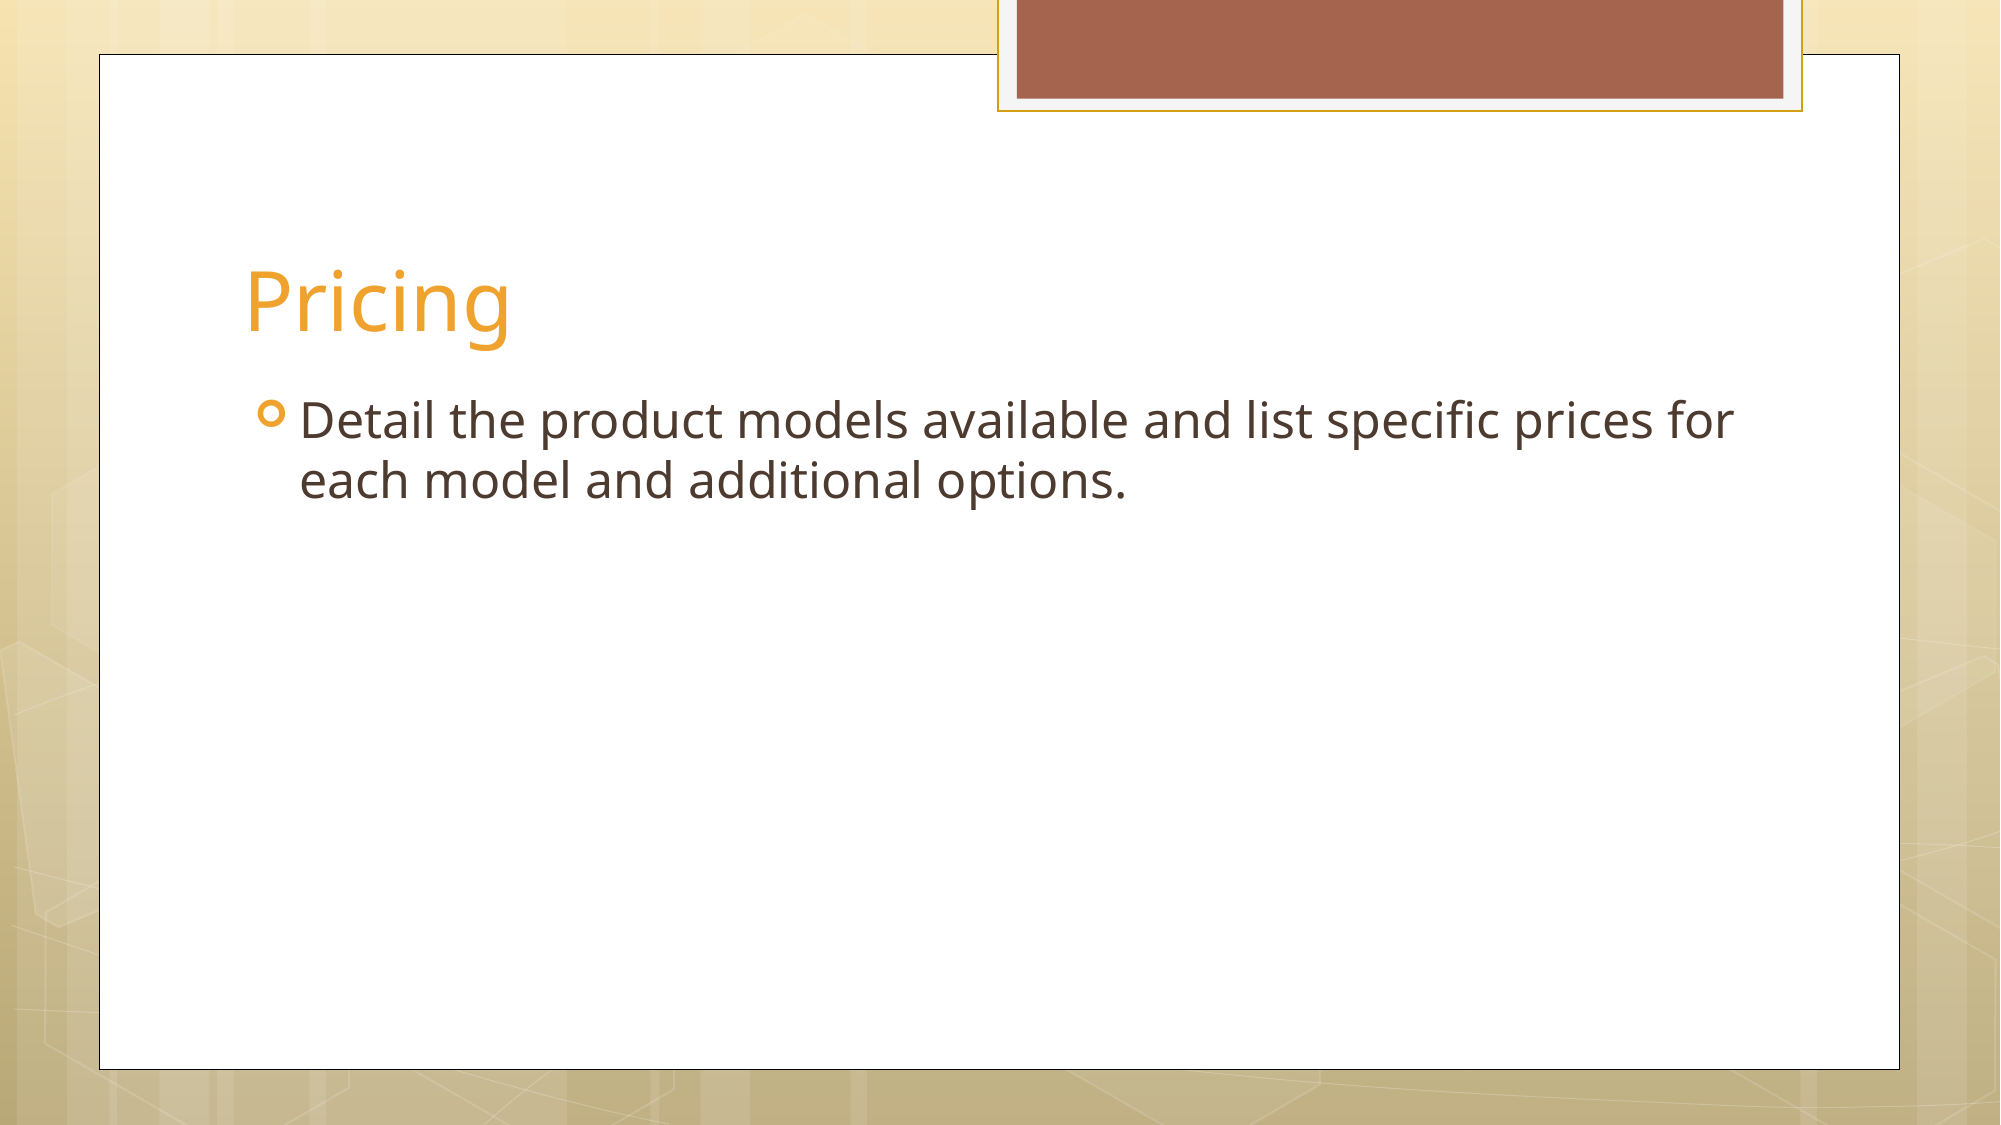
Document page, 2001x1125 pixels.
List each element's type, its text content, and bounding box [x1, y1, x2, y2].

title Pricing [228, 168, 1765, 357]
list Detail the product models available and list specific prices for each model and additional options. [228, 381, 1769, 957]
